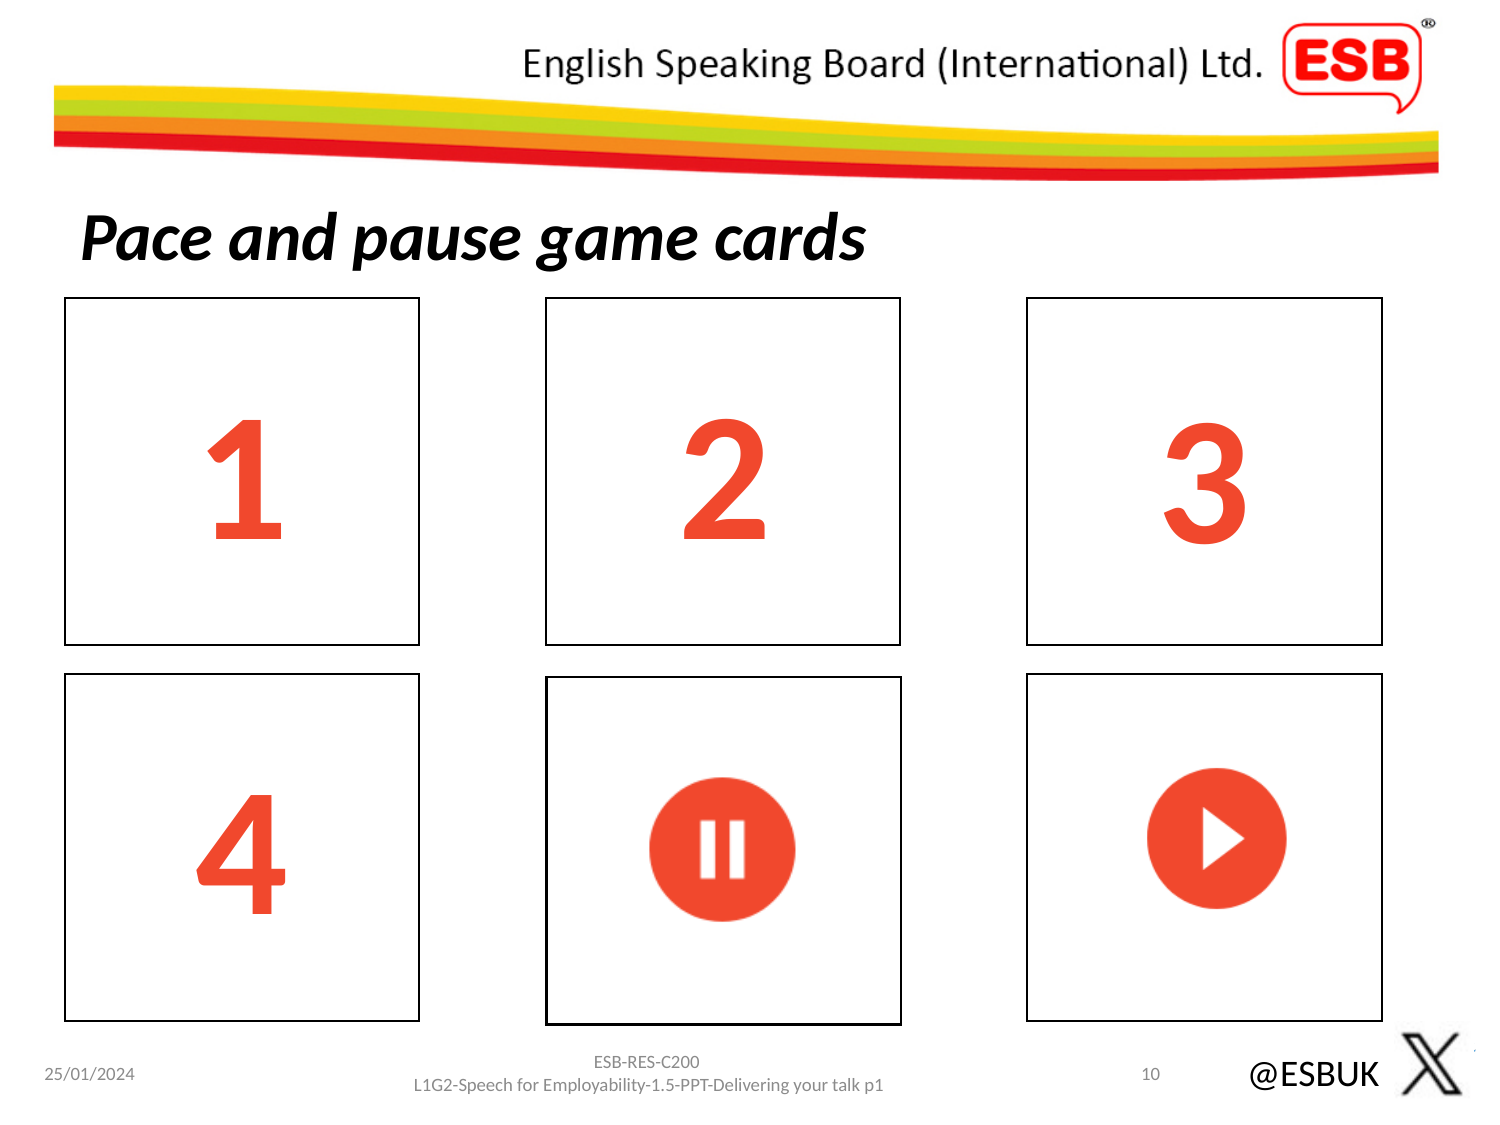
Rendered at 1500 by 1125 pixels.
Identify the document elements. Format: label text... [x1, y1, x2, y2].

text_box [1026, 673, 1383, 1022]
text_box 1 [165, 349, 319, 585]
text_box [545, 676, 902, 1026]
text_box 3 [1127, 352, 1281, 588]
text_box [1026, 297, 1383, 646]
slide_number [29, 1042, 367, 1103]
slide_number 10 [930, 1042, 1176, 1103]
text_box [545, 297, 901, 646]
picture [1394, 1021, 1476, 1108]
text_box 2 [648, 349, 802, 585]
text_box 4 [165, 723, 319, 959]
text_box [64, 673, 420, 1022]
picture [1116, 763, 1322, 930]
text_box [64, 297, 420, 646]
footer ESB-RES-C200 L1G2-Speech for Employability-1.5-PPT-Delivering your talk p1 [395, 1042, 902, 1103]
picture [612, 751, 835, 944]
picture [0, 0, 1500, 189]
title Pace and pause game cards [64, 179, 1359, 298]
